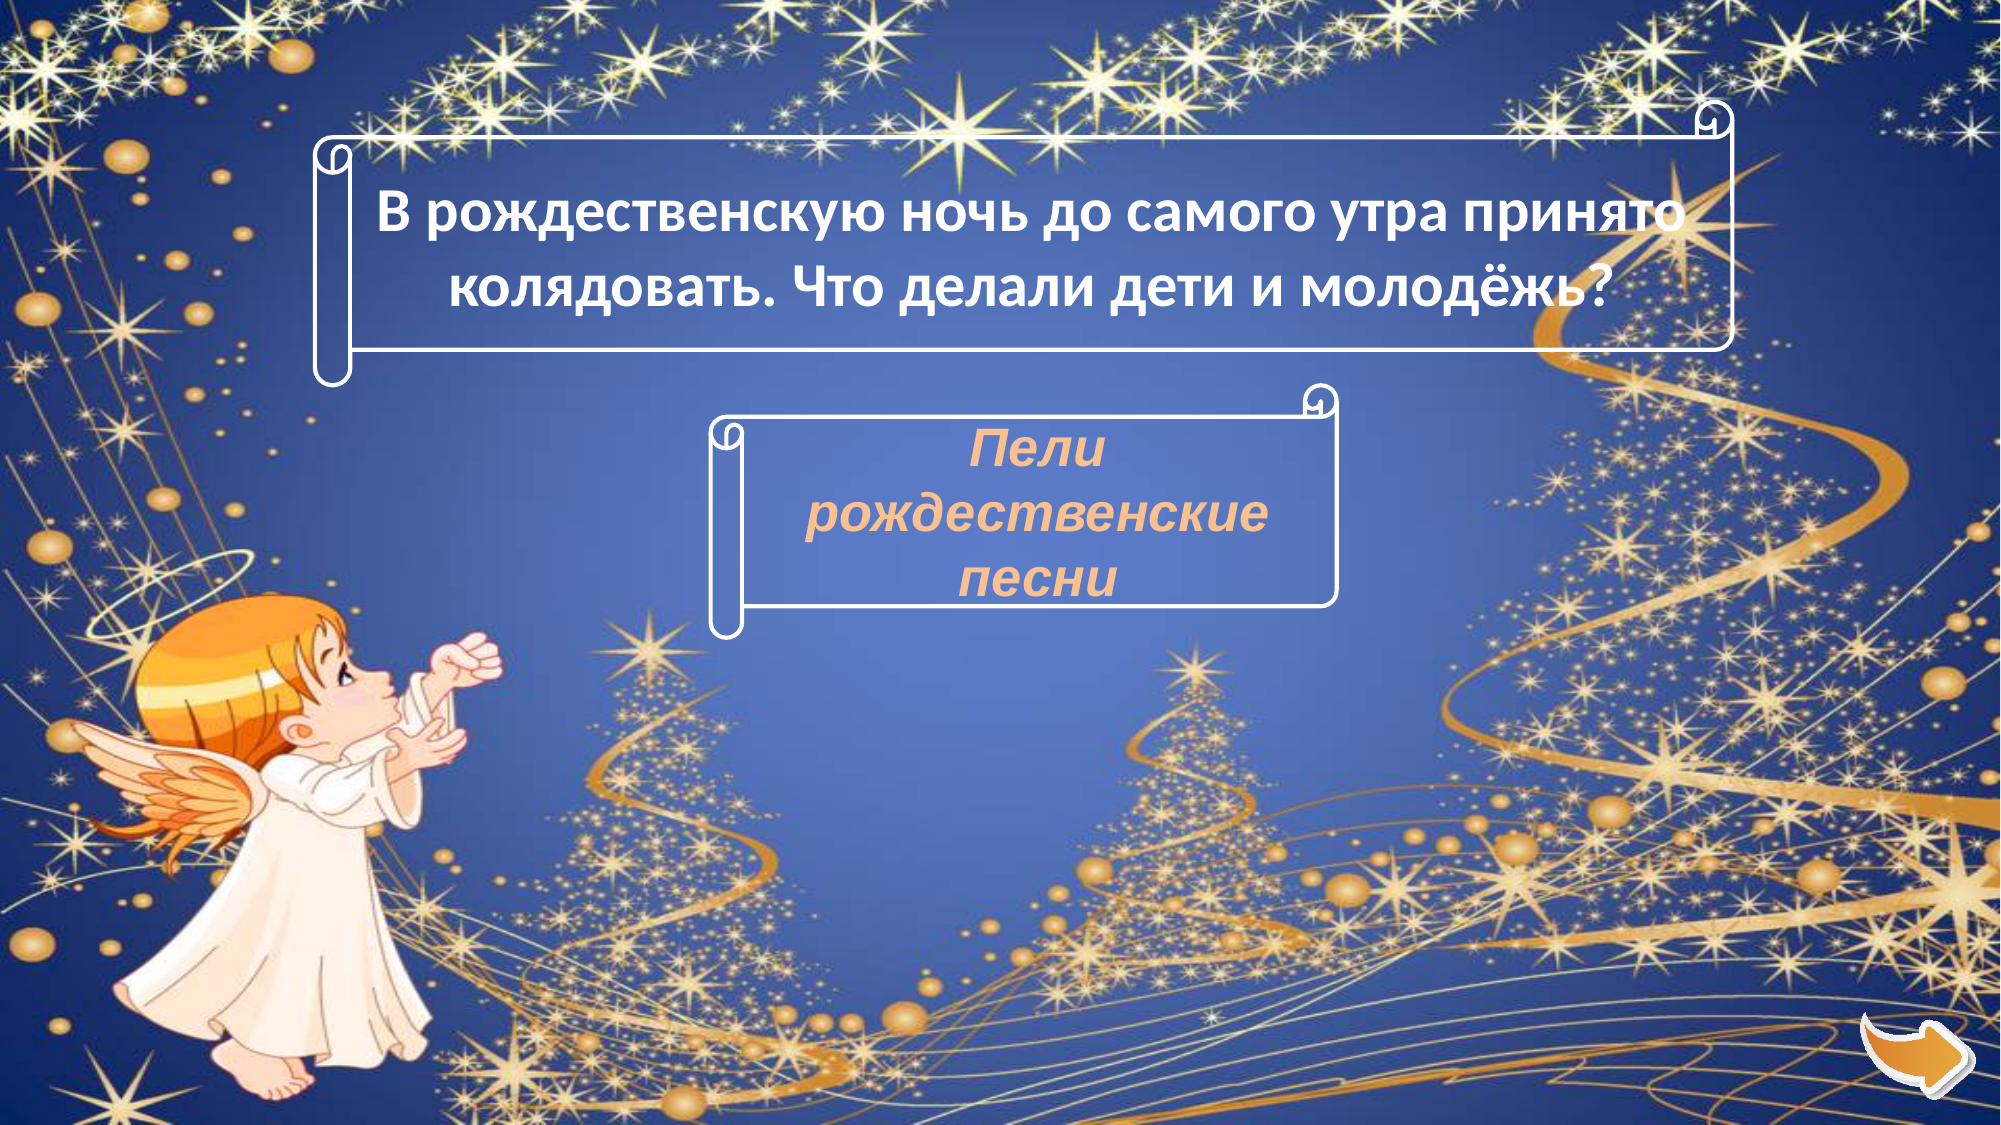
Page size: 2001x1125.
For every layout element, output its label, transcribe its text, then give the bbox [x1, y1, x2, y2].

text_box [1302, 383, 1339, 598]
text_box В рождественскую ночь до самого утра принято колядовать. Что делали дети и молодёжь? [312, 99, 1735, 388]
picture [0, 0, 2001, 1125]
text_box Пели рождественские песни [740, 405, 1337, 615]
text_box [708, 414, 745, 640]
